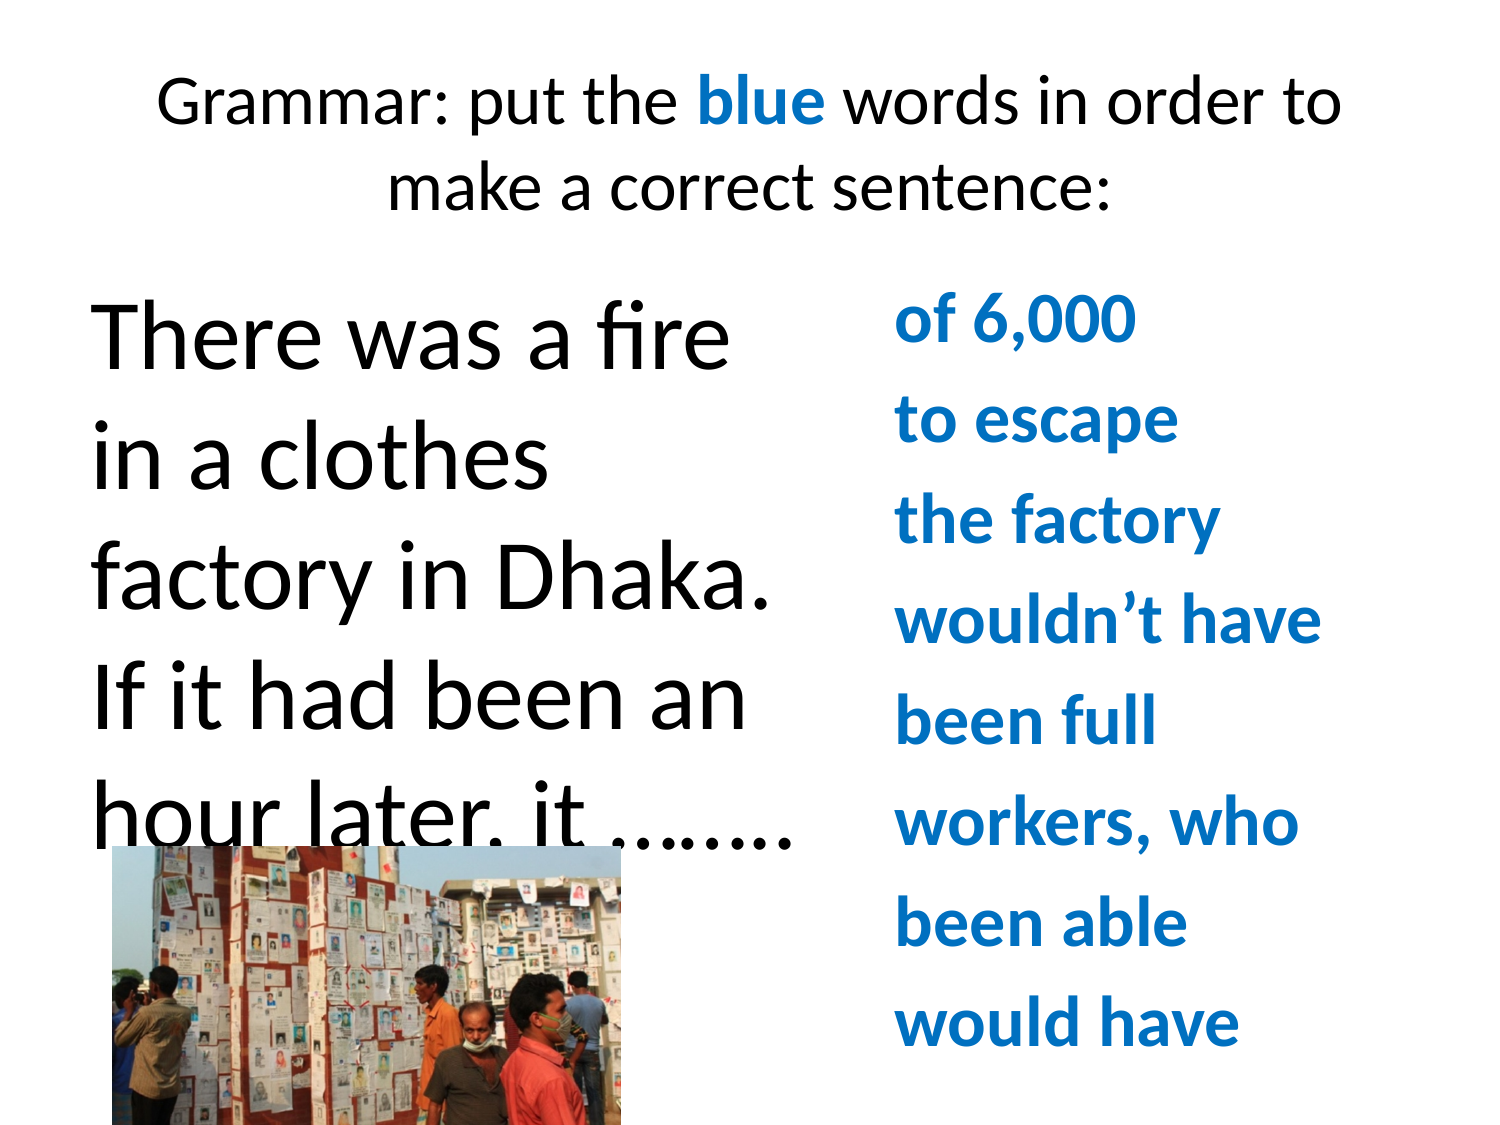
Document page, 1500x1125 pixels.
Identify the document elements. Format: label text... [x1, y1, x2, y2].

picture [111, 845, 621, 1125]
list There was a fire in a clothes factory in Dhaka. If it had been an hour later, it …….. [75, 262, 821, 1047]
title Grammar: put the blue words in order to make a correct sentence: [75, 45, 1425, 233]
list of 6,000 to escape the factory wouldn’t have been full workers, who been able would have [879, 262, 1471, 1071]
